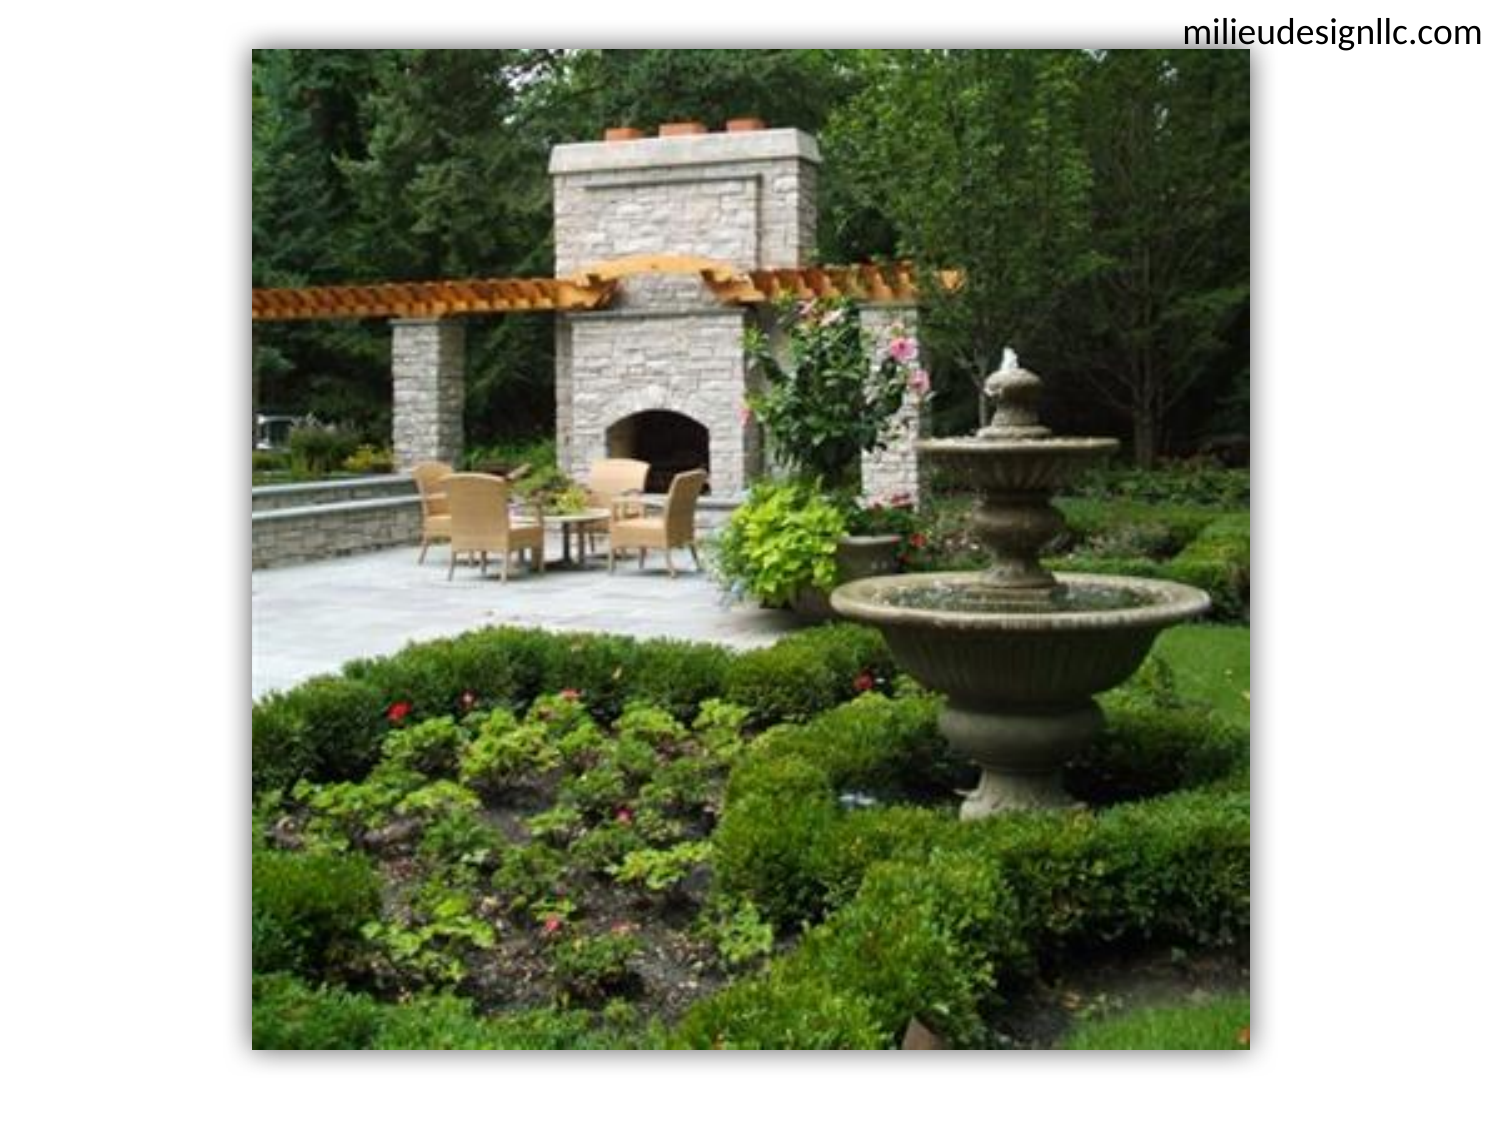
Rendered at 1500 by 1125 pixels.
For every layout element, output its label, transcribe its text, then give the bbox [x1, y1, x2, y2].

text_box milieudesignllc.com [1167, 0, 1498, 60]
picture [252, 49, 1251, 1051]
